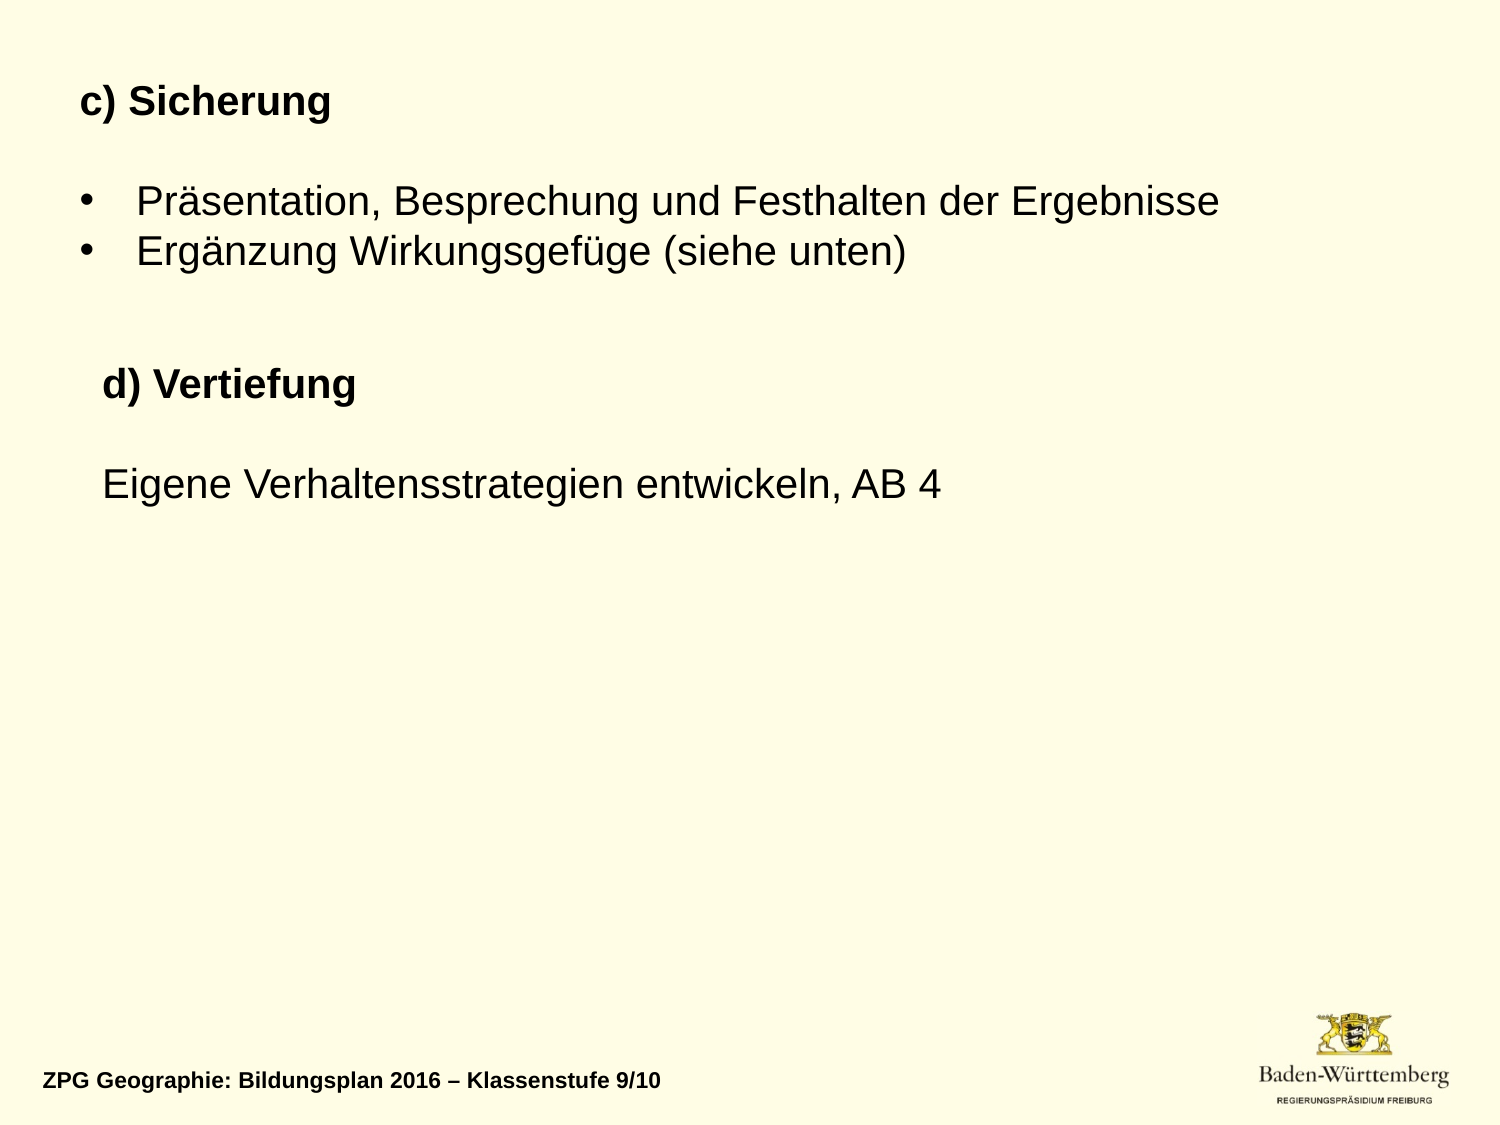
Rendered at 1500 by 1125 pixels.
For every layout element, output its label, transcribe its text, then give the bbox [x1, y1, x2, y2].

text_box c) Sicherung Präsentation, Besprechung und Festhalten der Ergebnisse Ergänzung Wirkungsgefüge (siehe unten) [64, 66, 1412, 332]
text_box d) Vertiefung Eigene Verhaltensstrategien entwickeln, AB 4 [87, 349, 969, 615]
picture [1257, 1011, 1451, 1106]
